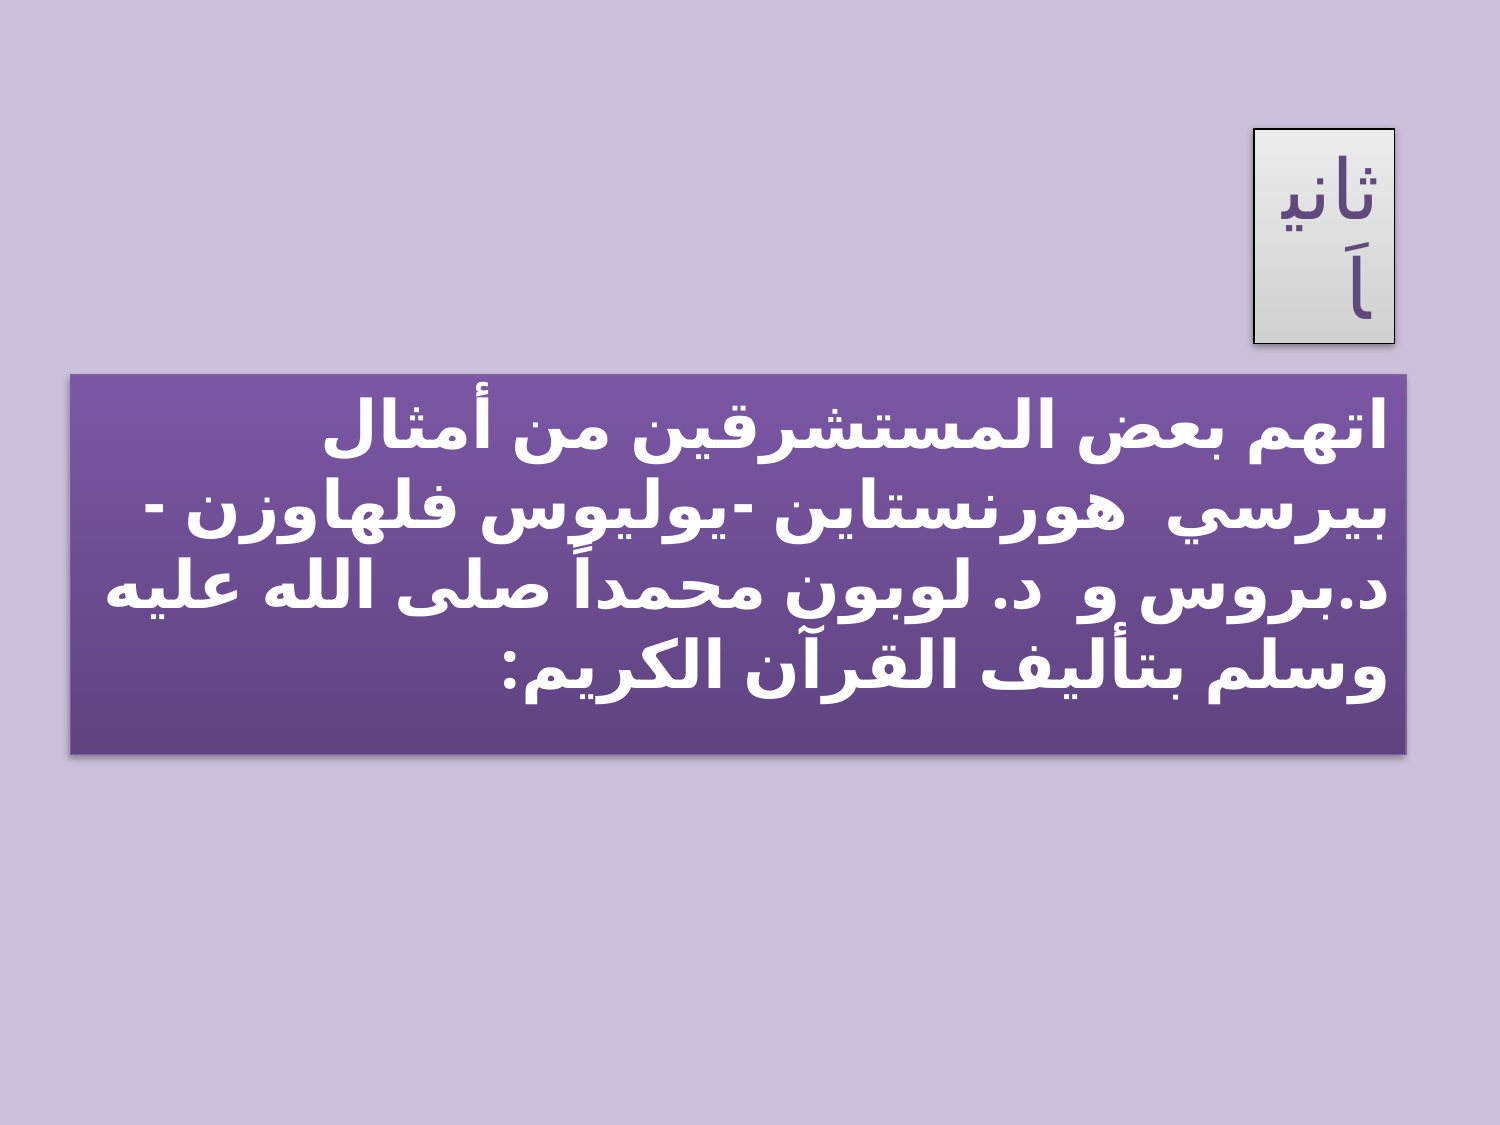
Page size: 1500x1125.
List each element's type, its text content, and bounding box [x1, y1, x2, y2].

text_box اتهم بعض المستشرقين من أمثال بيرسي هورنستاين -يوليوس فلهاوزن -د.بروس و د. لوبون محمداً صلى الله عليه وسلم بتأليف القرآن الكريم: [70, 374, 1407, 755]
text_box ثانياَ [1253, 128, 1395, 344]
